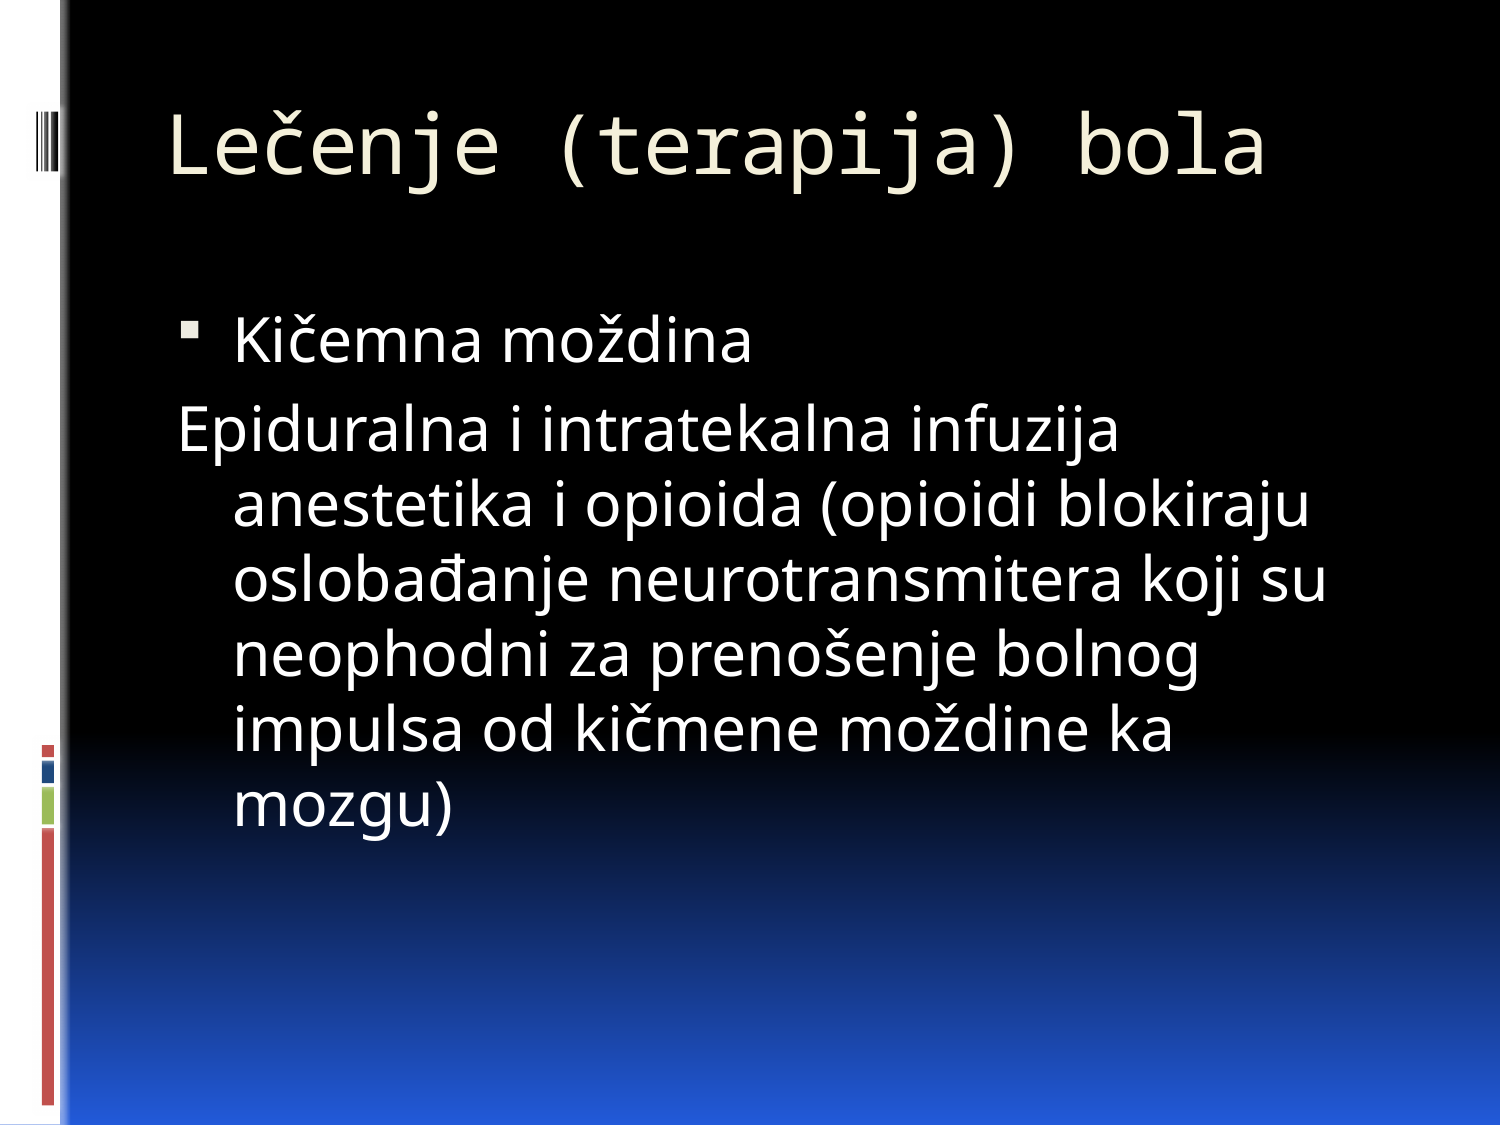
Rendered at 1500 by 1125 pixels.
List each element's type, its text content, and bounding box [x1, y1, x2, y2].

title Lečenje (terapija) bola [150, 83, 1425, 234]
list Kičemna moždina Epiduralna i intratekalna infuzija anestetika i opioida (opioidi blokiraju oslobađanje neurotransmitera koji su neophodni za prenošenje bolnog impulsa od kičmene moždine ka mozgu) [150, 292, 1425, 1043]
